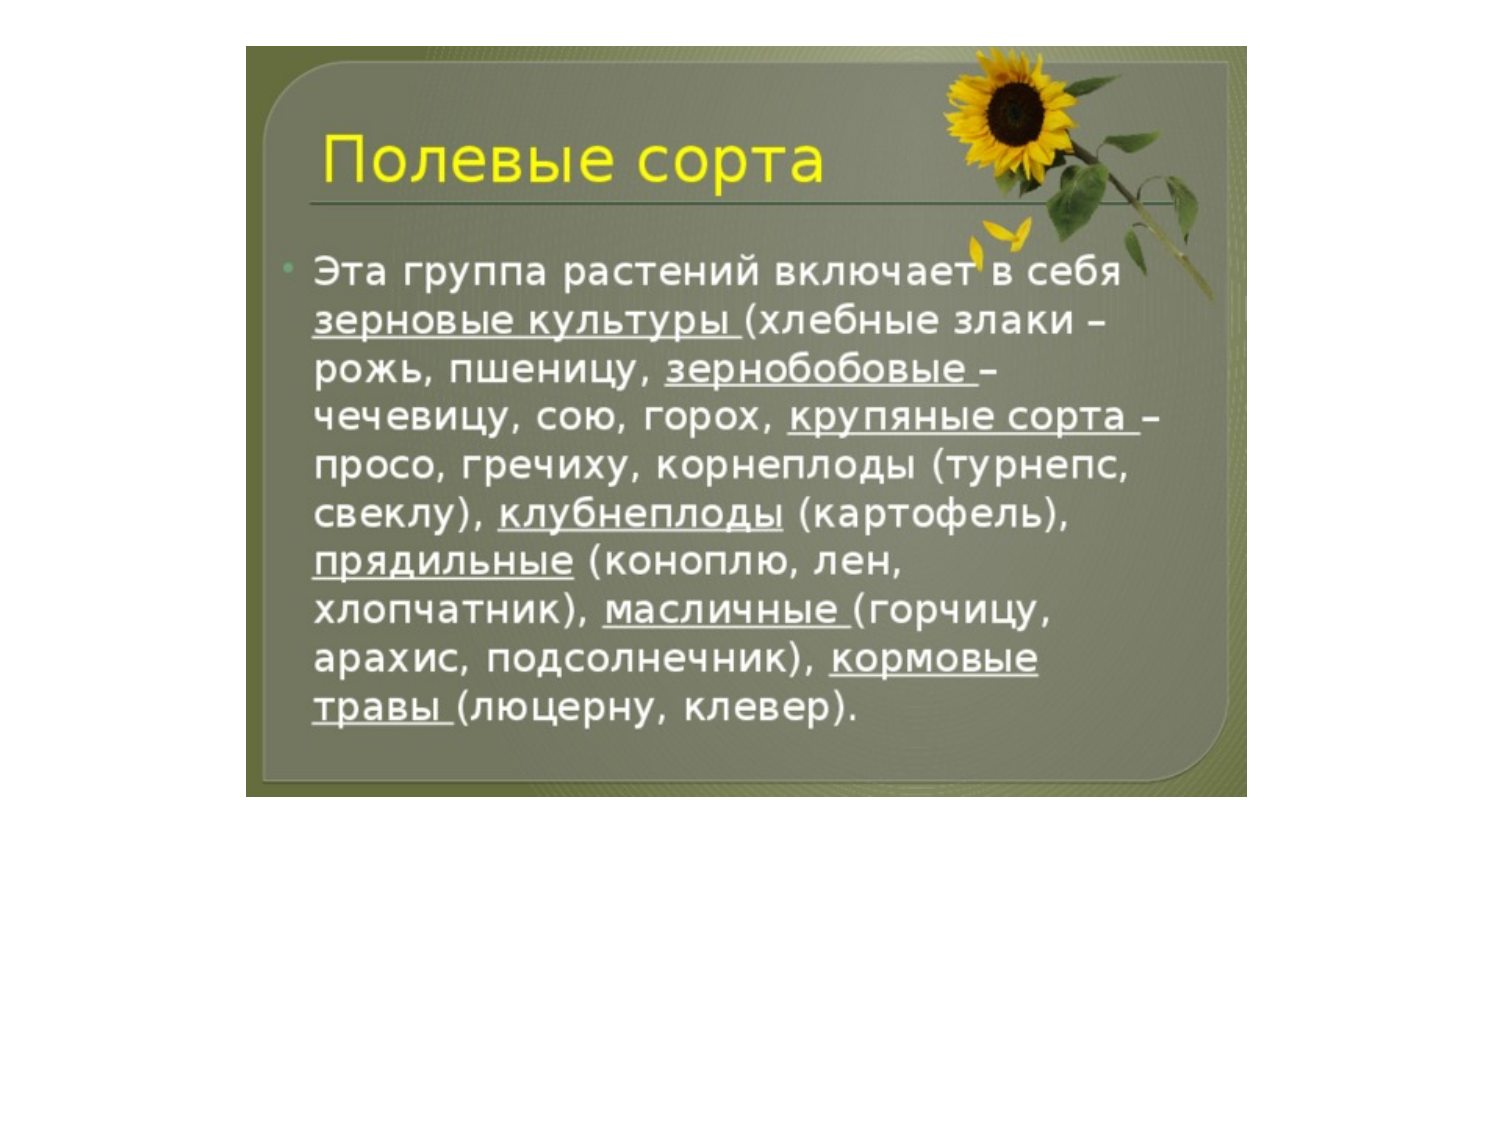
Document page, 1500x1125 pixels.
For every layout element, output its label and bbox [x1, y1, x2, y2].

picture [245, 46, 1247, 798]
